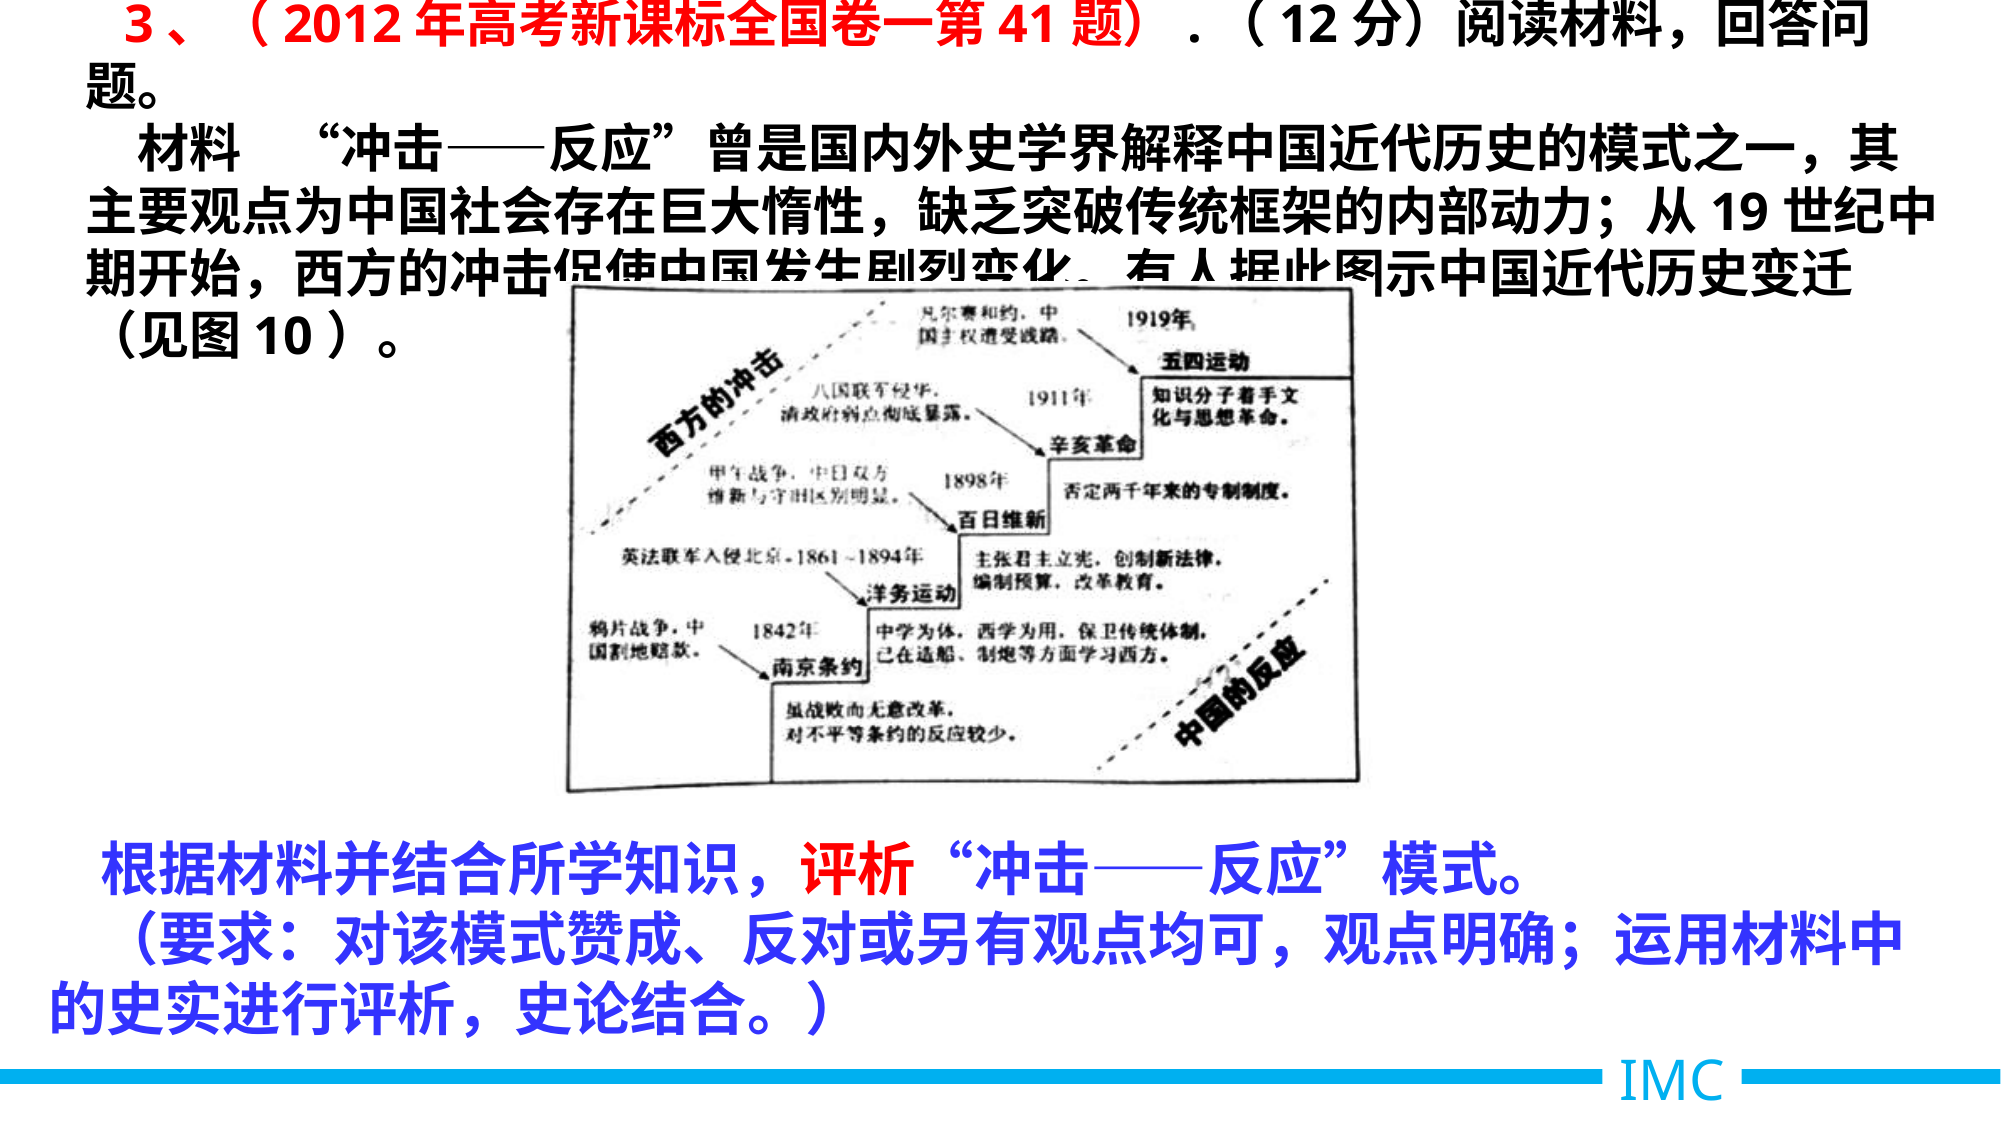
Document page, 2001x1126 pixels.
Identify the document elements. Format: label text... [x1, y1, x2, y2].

text_box 根据材料并结合所学知识，评析“冲击——反应”模式。 （要求：对该模式赞成、反对或另有观点均可，观点明确；运用材料中的史实进行评析，史论结合。） [32, 824, 1951, 1050]
picture [553, 281, 1376, 796]
text_box 3、（2012年高考新课标全国卷一第41题）.（12分）阅读材料，回答问题。 材料 “冲击——反应”曾是国内外史学界解释中国近代历史的模式之一，其主要观点为中国社会存在巨大惰性，缺乏突破传统框架的内部动力；从19世纪中期开始，西方的冲击促使中国发生剧烈变化。有人据此图示中国近代历史变迁（见图10）。 [70, 0, 1964, 436]
